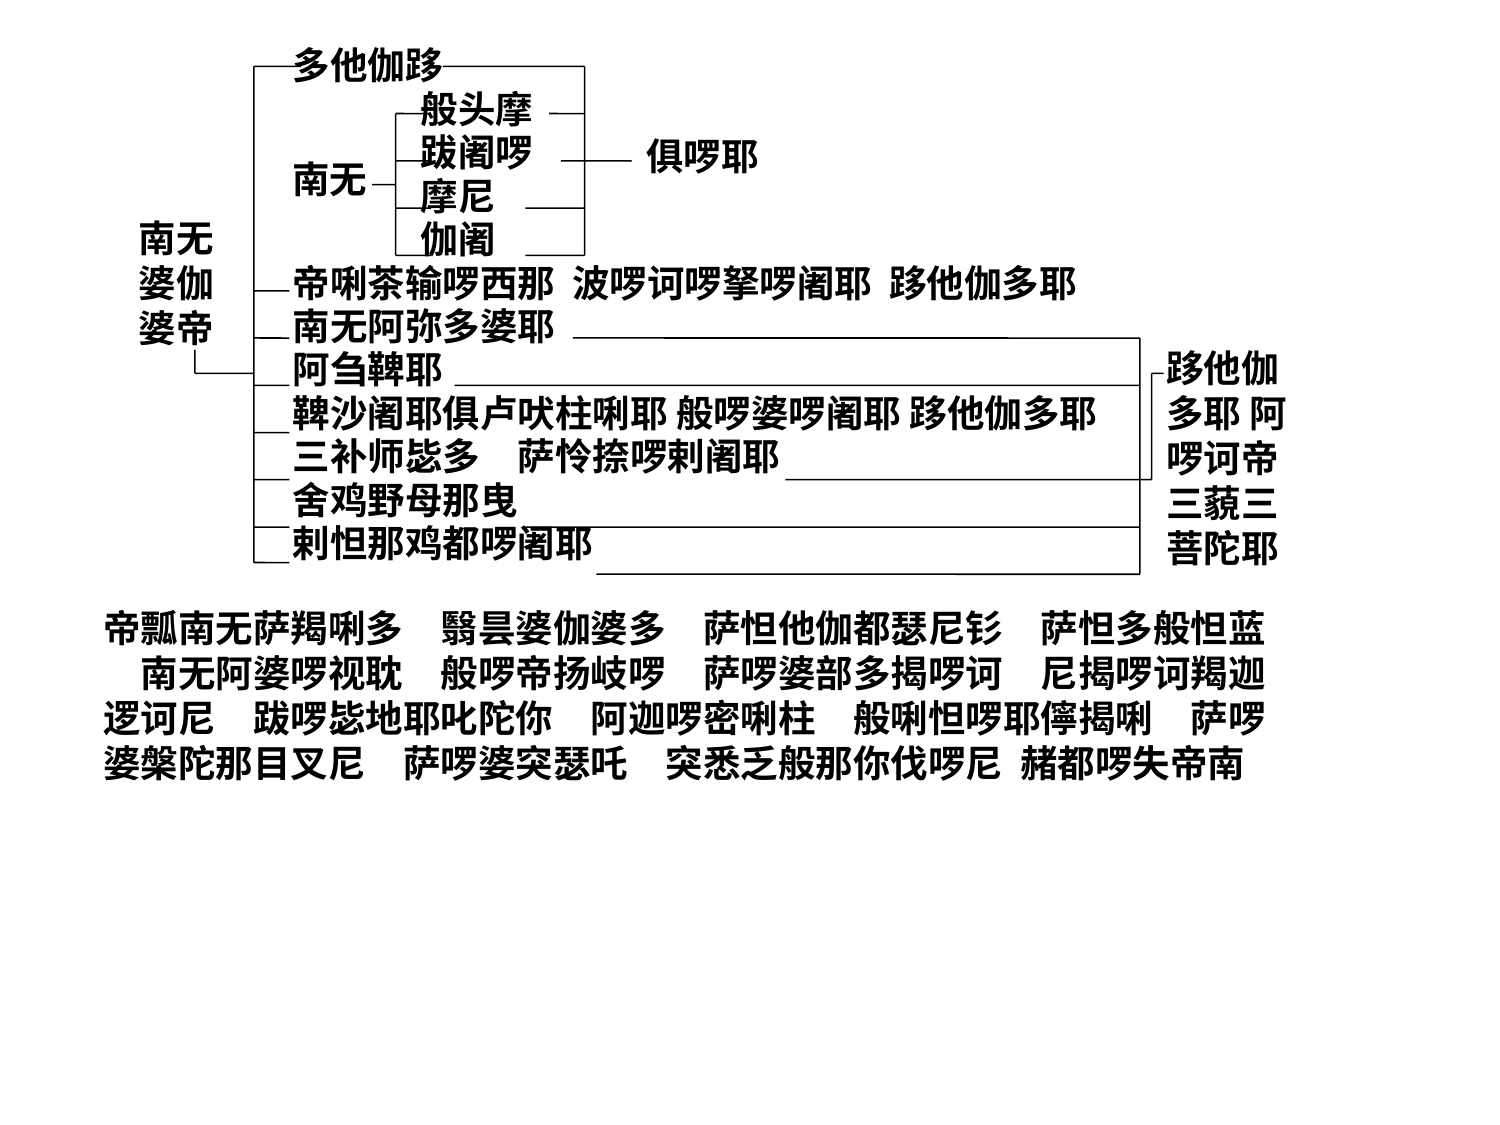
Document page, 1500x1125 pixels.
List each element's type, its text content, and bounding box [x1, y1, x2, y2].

text_box 南无 [277, 148, 395, 209]
text_box 跢他伽多耶 阿啰诃帝 三藐三菩陀耶 [1151, 337, 1317, 578]
text_box 帝瓢南无萨羯唎多 翳昙婆伽婆多 萨怛他伽都瑟尼钐 萨怛多般怛蓝 南无阿婆啰视耽 般啰帝扬岐啰 萨啰婆部多揭啰诃 尼揭啰诃羯迦逻诃尼 跋啰毖地耶叱陀你 阿迦啰密唎柱 般唎怛啰耶儜揭唎 萨啰婆槃陀那目叉尼 萨啰婆突瑟吒 突悉乏般那你伐啰尼 赭都啰失帝南 [88, 597, 1317, 793]
text_box 俱啰耶 [631, 125, 809, 186]
list 多他伽跢 般头摩 跋阇啰 摩尼 伽阇 帝唎茶输啰西那 波啰诃啰拏啰阇耶 跢他伽多耶 南无阿弥多婆耶 阿刍鞞耶 鞞沙阇耶俱卢吠柱唎耶 般啰婆啰阇耶 跢他伽多耶 三补师毖多 萨怜捺啰剌阇耶 舍鸡野母那曳 剌怛那鸡都啰阇耶 [277, 0, 1187, 597]
text_box 南无婆伽婆帝 [123, 207, 231, 358]
